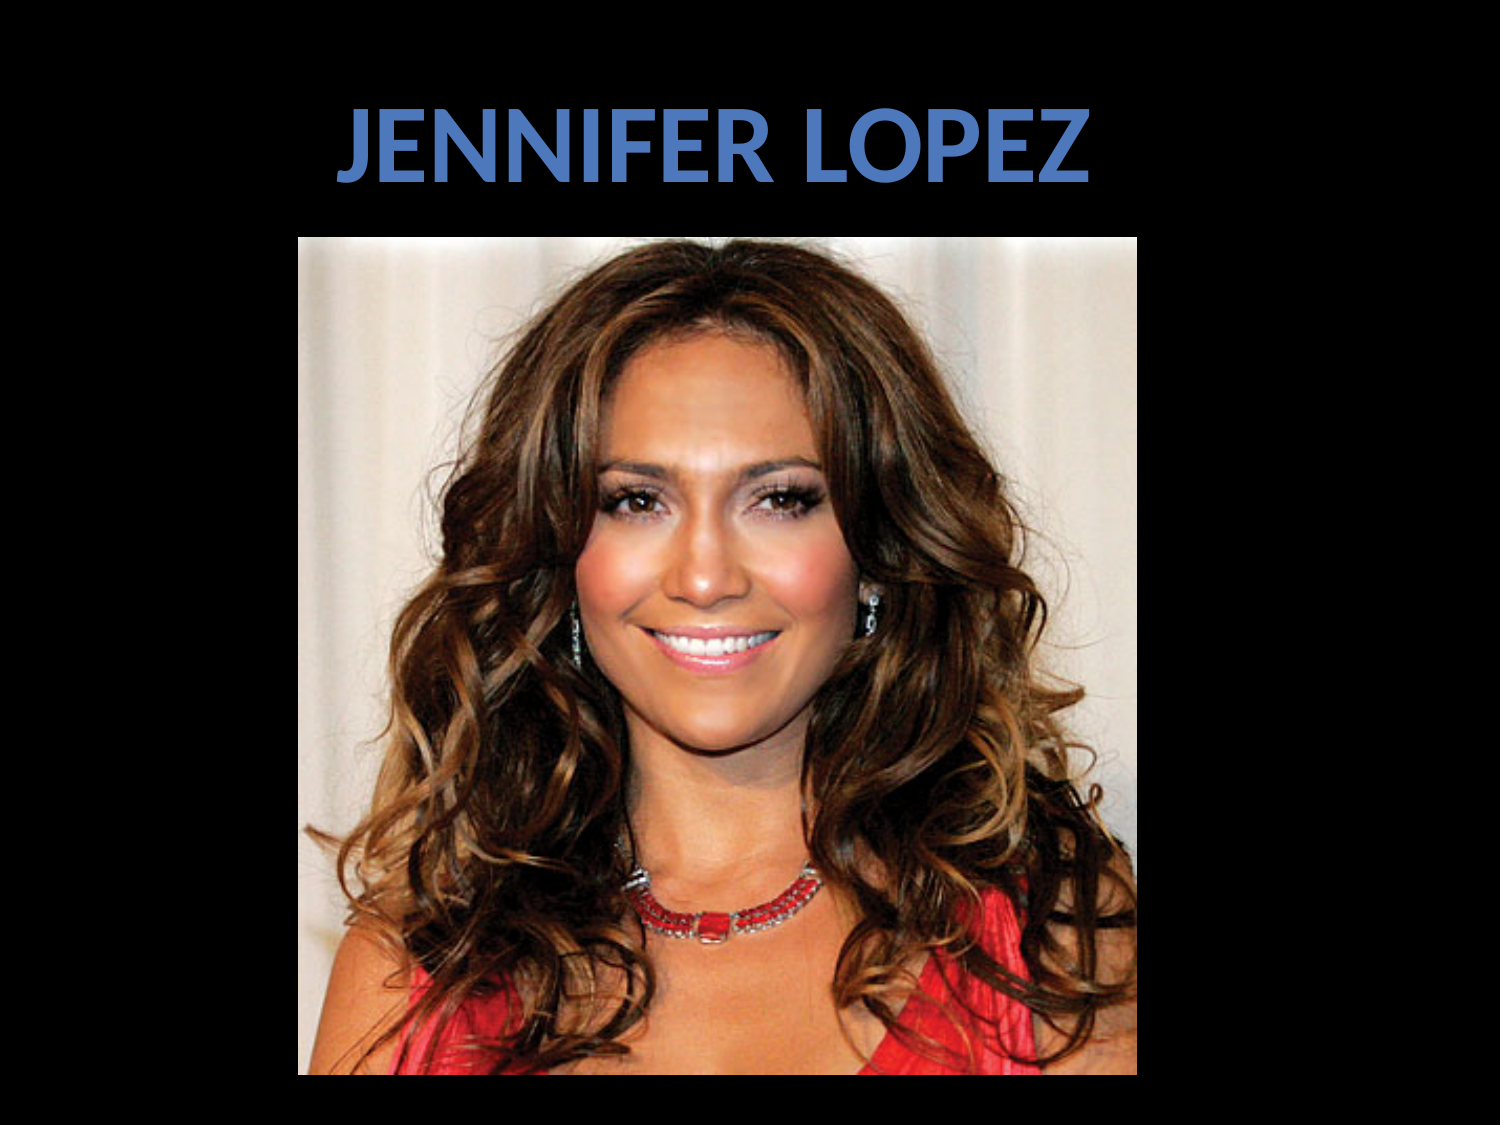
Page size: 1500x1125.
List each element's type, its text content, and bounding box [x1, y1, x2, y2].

text_box Jennifer Lopez [321, 62, 1133, 213]
picture [298, 237, 1137, 1076]
